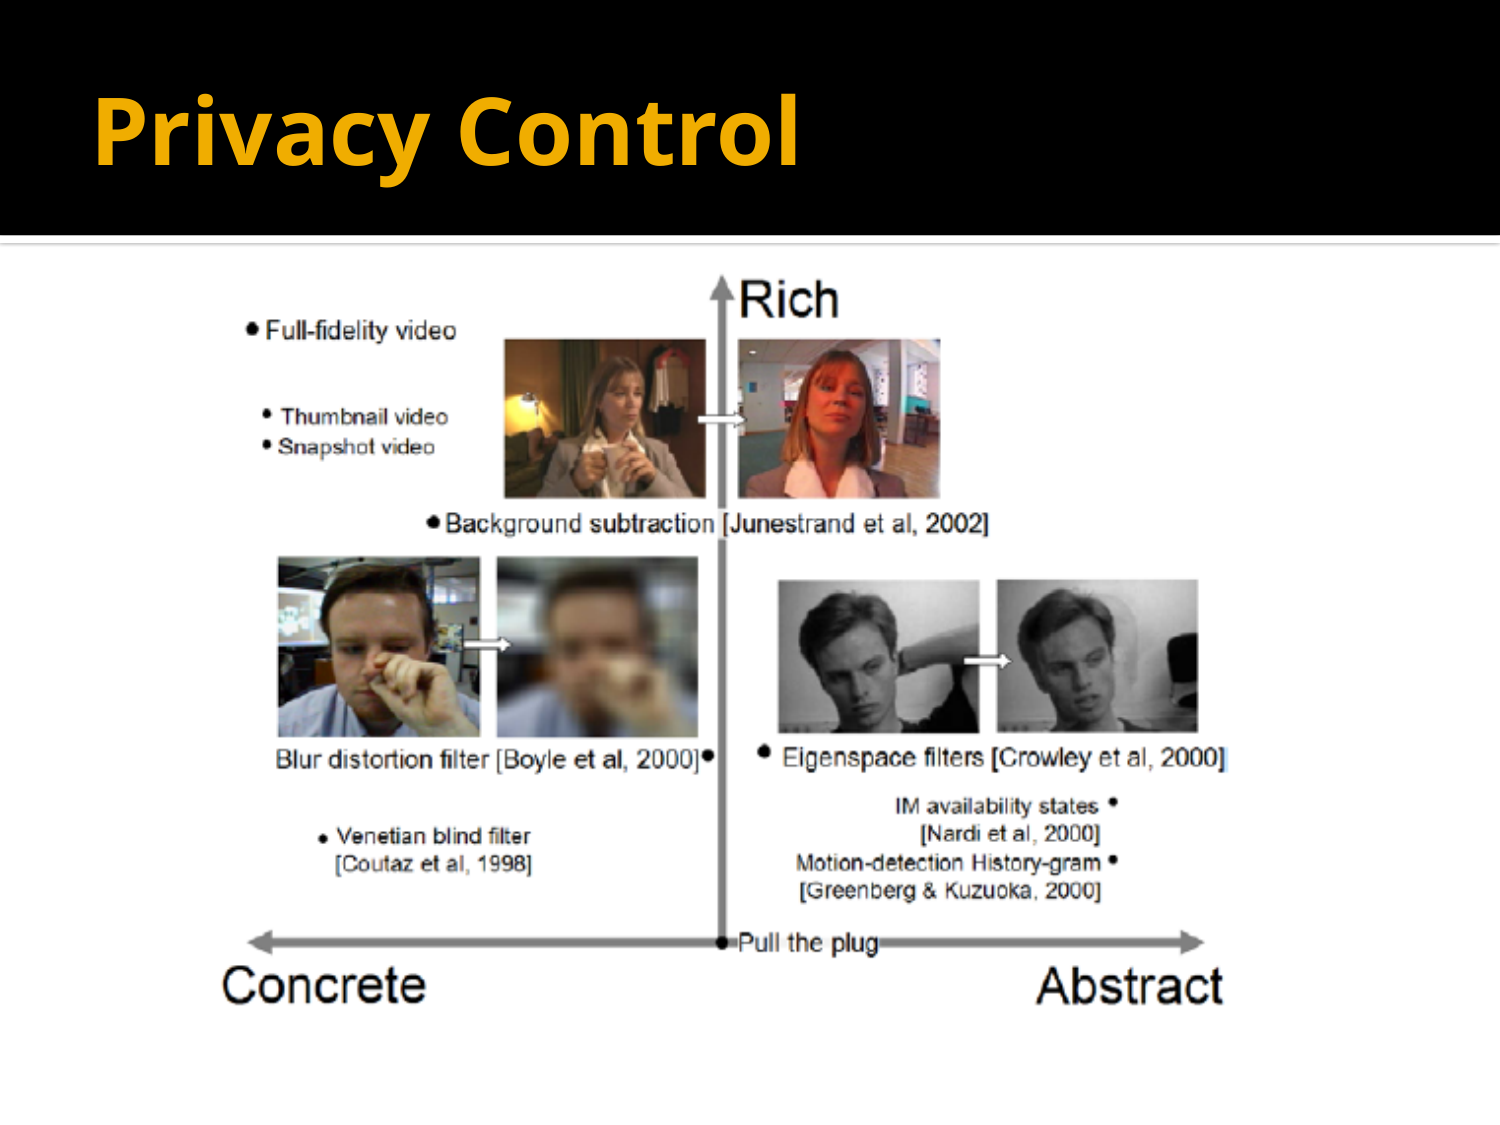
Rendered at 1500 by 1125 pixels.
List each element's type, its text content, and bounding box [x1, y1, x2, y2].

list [210, 269, 1266, 1033]
title Privacy Control [75, 25, 1425, 231]
